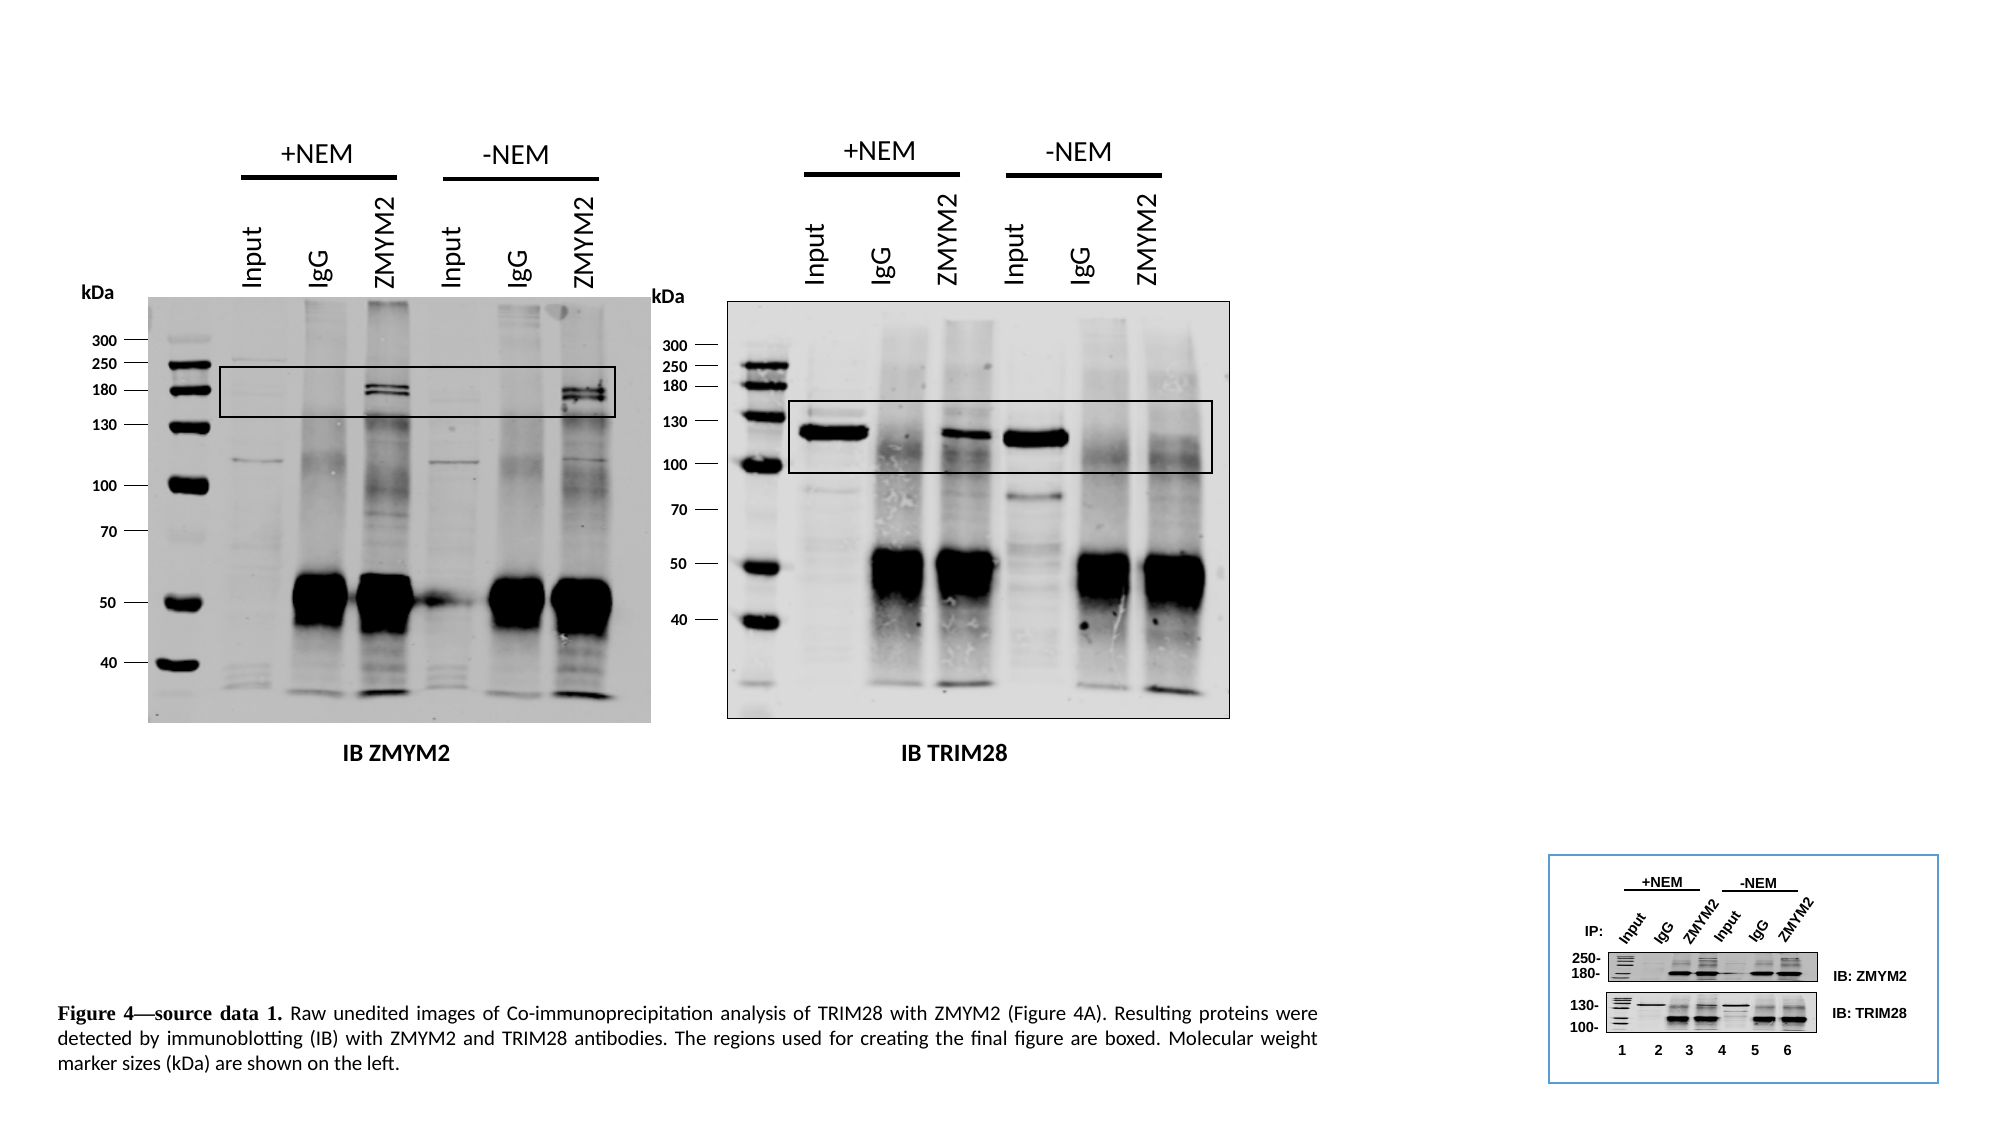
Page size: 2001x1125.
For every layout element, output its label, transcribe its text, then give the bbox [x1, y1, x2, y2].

text_box 250 [77, 345, 133, 371]
text_box -NEM [1030, 125, 1137, 173]
text_box 50 [84, 584, 132, 620]
text_box -NEM [468, 128, 574, 177]
picture [148, 297, 651, 723]
text_box +NEM [266, 127, 373, 175]
text_box kDa [636, 275, 700, 316]
text_box 130 [651, 403, 703, 438]
text_box ZMYM2 [556, 177, 607, 297]
text_box 180 [77, 371, 133, 406]
text_box IgG [490, 194, 540, 297]
text_box +NEM [829, 123, 936, 172]
text_box 70 [85, 513, 133, 548]
text_box kDa [66, 271, 130, 311]
text_box 100 [77, 467, 133, 503]
text_box 250 [651, 348, 703, 367]
text_box [1548, 854, 1939, 1084]
text_box 100 [651, 445, 703, 481]
text_box ZMYM2 [357, 177, 407, 297]
text_box 180 [651, 367, 703, 403]
text_box IB TRIM28 [886, 729, 1042, 775]
text_box IgG [290, 211, 341, 297]
text_box Input [787, 135, 837, 301]
text_box IgG [1053, 190, 1103, 301]
text_box 70 [656, 491, 703, 527]
text_box 40 [656, 601, 703, 637]
text_box 50 [655, 545, 702, 581]
picture [1608, 952, 1818, 982]
text_box IB ZMYM2 [327, 729, 491, 775]
text_box Input [224, 139, 275, 297]
text_box ZMYM2 [1119, 174, 1170, 301]
text_box 300 [77, 322, 133, 345]
text_box 130 [77, 406, 133, 442]
picture [1606, 992, 1817, 1033]
text_box IgG [853, 207, 904, 301]
text_box Input [423, 194, 474, 297]
text_box Figure 4—source data 1. Raw unedited images of Co-immunoprecipitation analysis of TRIM28 with ZMYM2 (Figure 4A). Resulting proteins were detected by immunoblotting (IB) with ZMYM2 and TRIM28 antibodies. The regions used for creating the final figure are boxed. Molecular weight marker sizes (kDa) are shown on the left. [42, 992, 1334, 1083]
text_box Input [986, 190, 1037, 301]
text_box ZMYM2 [920, 174, 970, 301]
picture [727, 301, 1230, 719]
text_box 300 [651, 327, 703, 348]
text_box 40 [85, 644, 133, 680]
